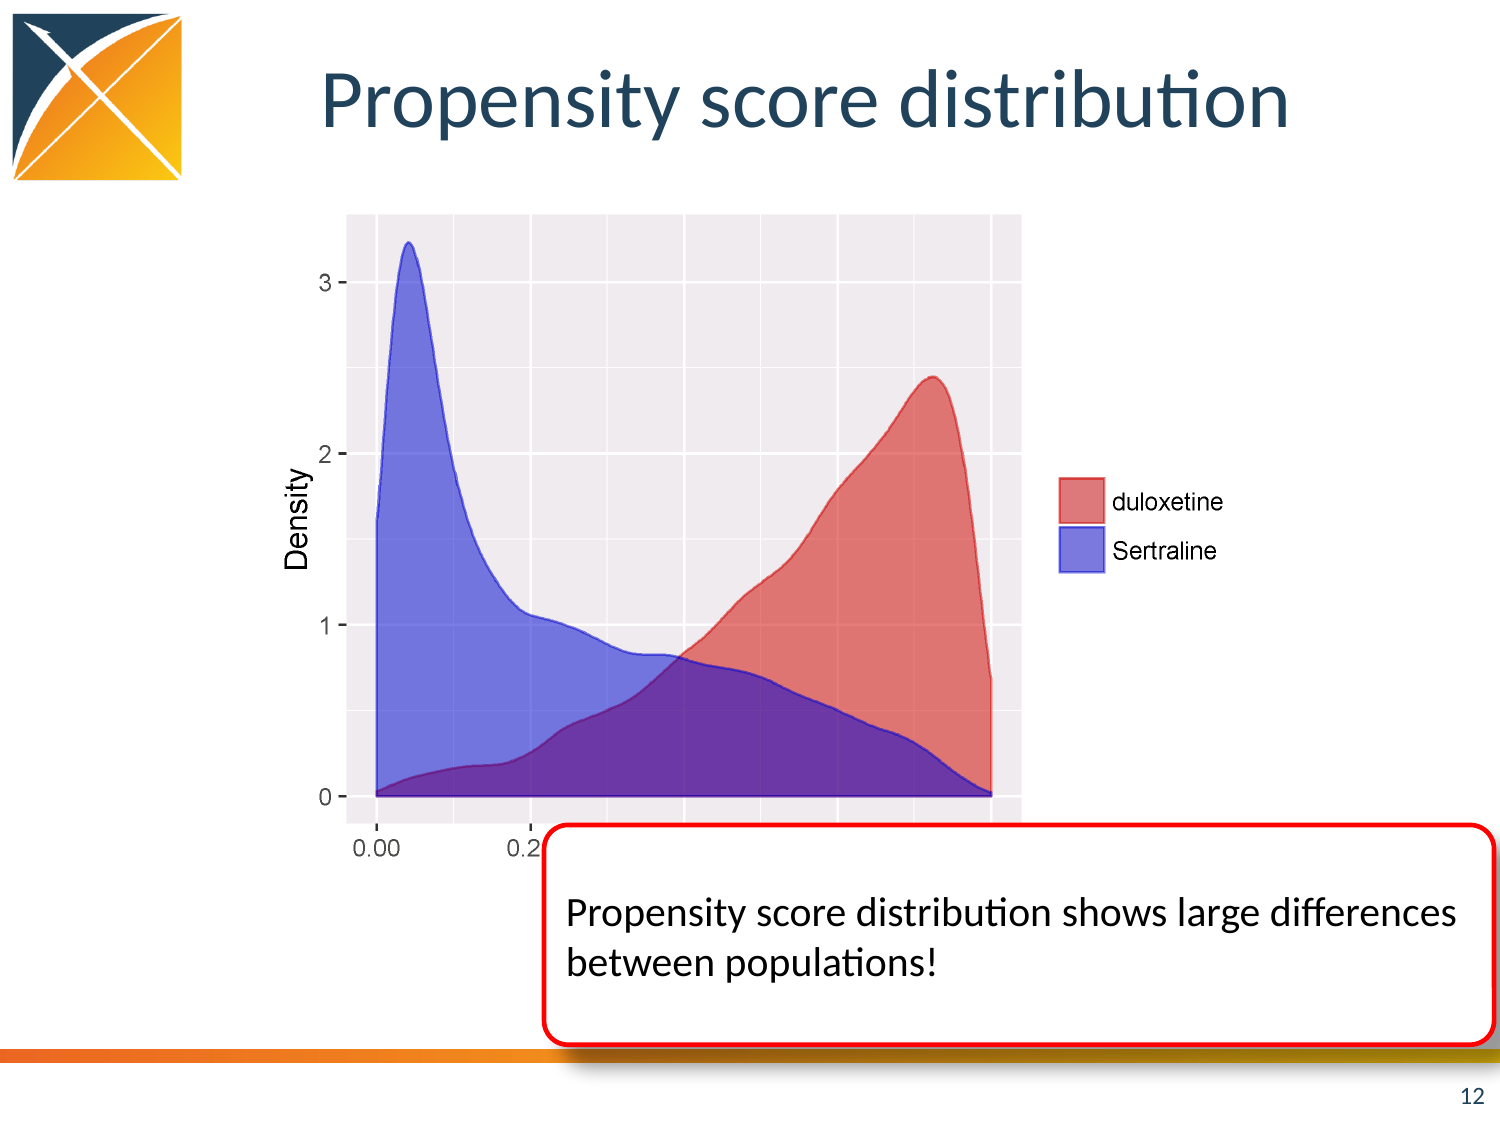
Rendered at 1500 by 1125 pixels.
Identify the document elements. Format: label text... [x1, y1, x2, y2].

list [262, 199, 1276, 913]
picture [0, 0, 206, 200]
text_box Propensity score distribution shows large differences between populations! [541, 822, 1497, 1047]
title Propensity score distribution [187, 24, 1425, 163]
slide_number 12 [1149, 1078, 1500, 1125]
